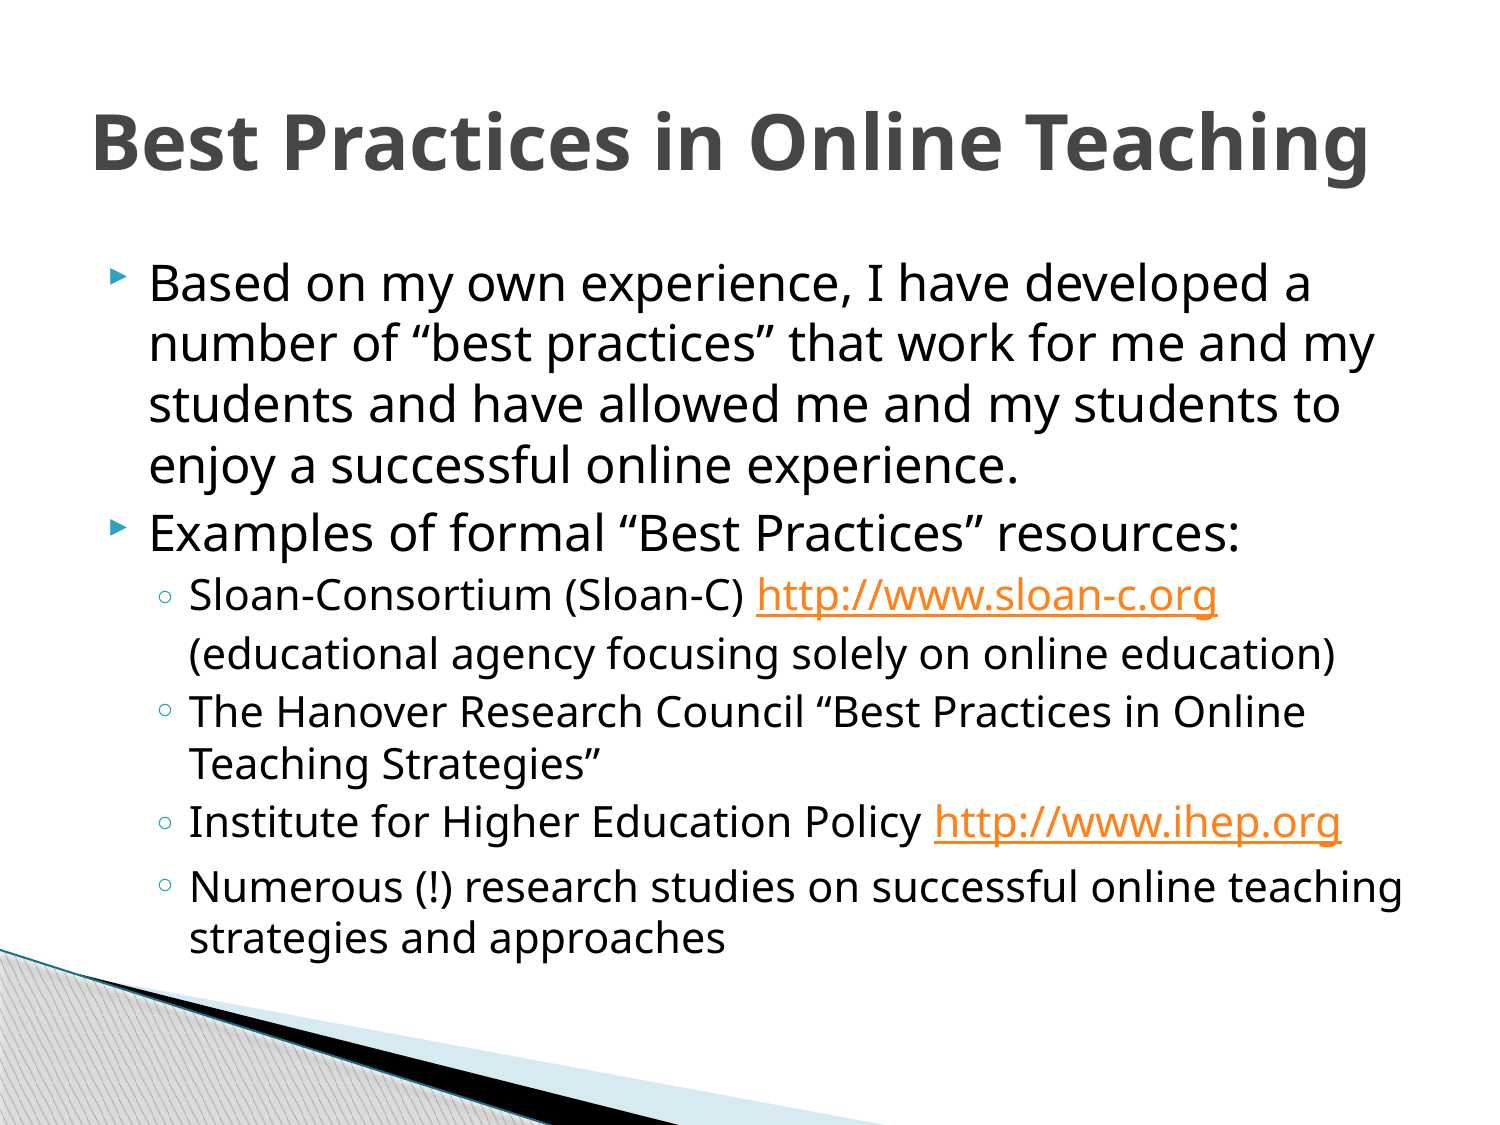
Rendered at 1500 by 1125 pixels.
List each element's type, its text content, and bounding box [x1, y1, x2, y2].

list Based on my own experience, I have developed a number of “best practices” that work for me and my students and have allowed me and my students to enjoy a successful online experience. Examples of formal “Best Practices” resources: Sloan-Consortium (Sloan-C) http://www.sloan-c.org (educational agency focusing solely on online education) The Hanover Research Council “Best Practices in Online Teaching Strategies” Institute for Higher Education Policy http://www.ihep.org Numerous (!) research studies on successful online teaching strategies and approaches [75, 243, 1425, 986]
title Best Practices in Online Teaching [75, 45, 1425, 233]
